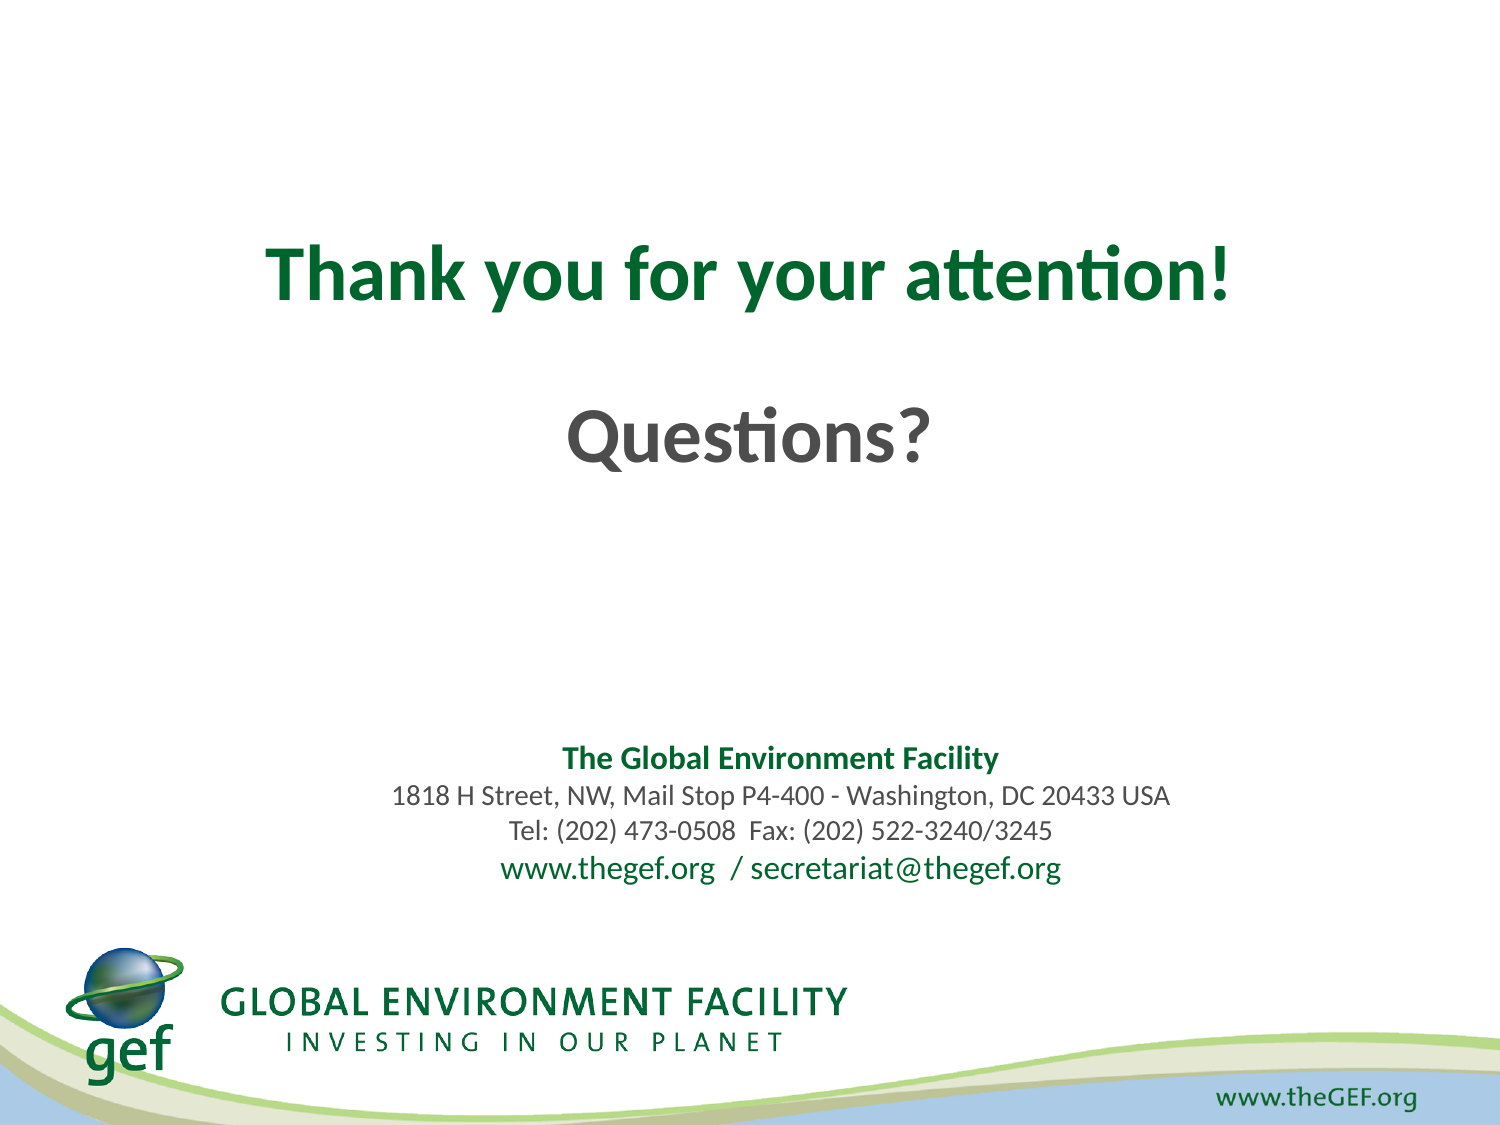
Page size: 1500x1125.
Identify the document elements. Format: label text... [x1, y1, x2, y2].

text_box Thank you for your attention! [0, 212, 1500, 325]
text_box The Global Environment Facility 1818 H Street, NW, Mail Stop P4-400 - Washington, DC 20433 USA Tel: (202) 473-0508 Fax: (202) 522-3240/3245 www.thegef.org / secretariat@thegef.org [237, 749, 1325, 913]
text_box Questions? [0, 375, 1500, 488]
picture [0, 920, 1500, 1125]
